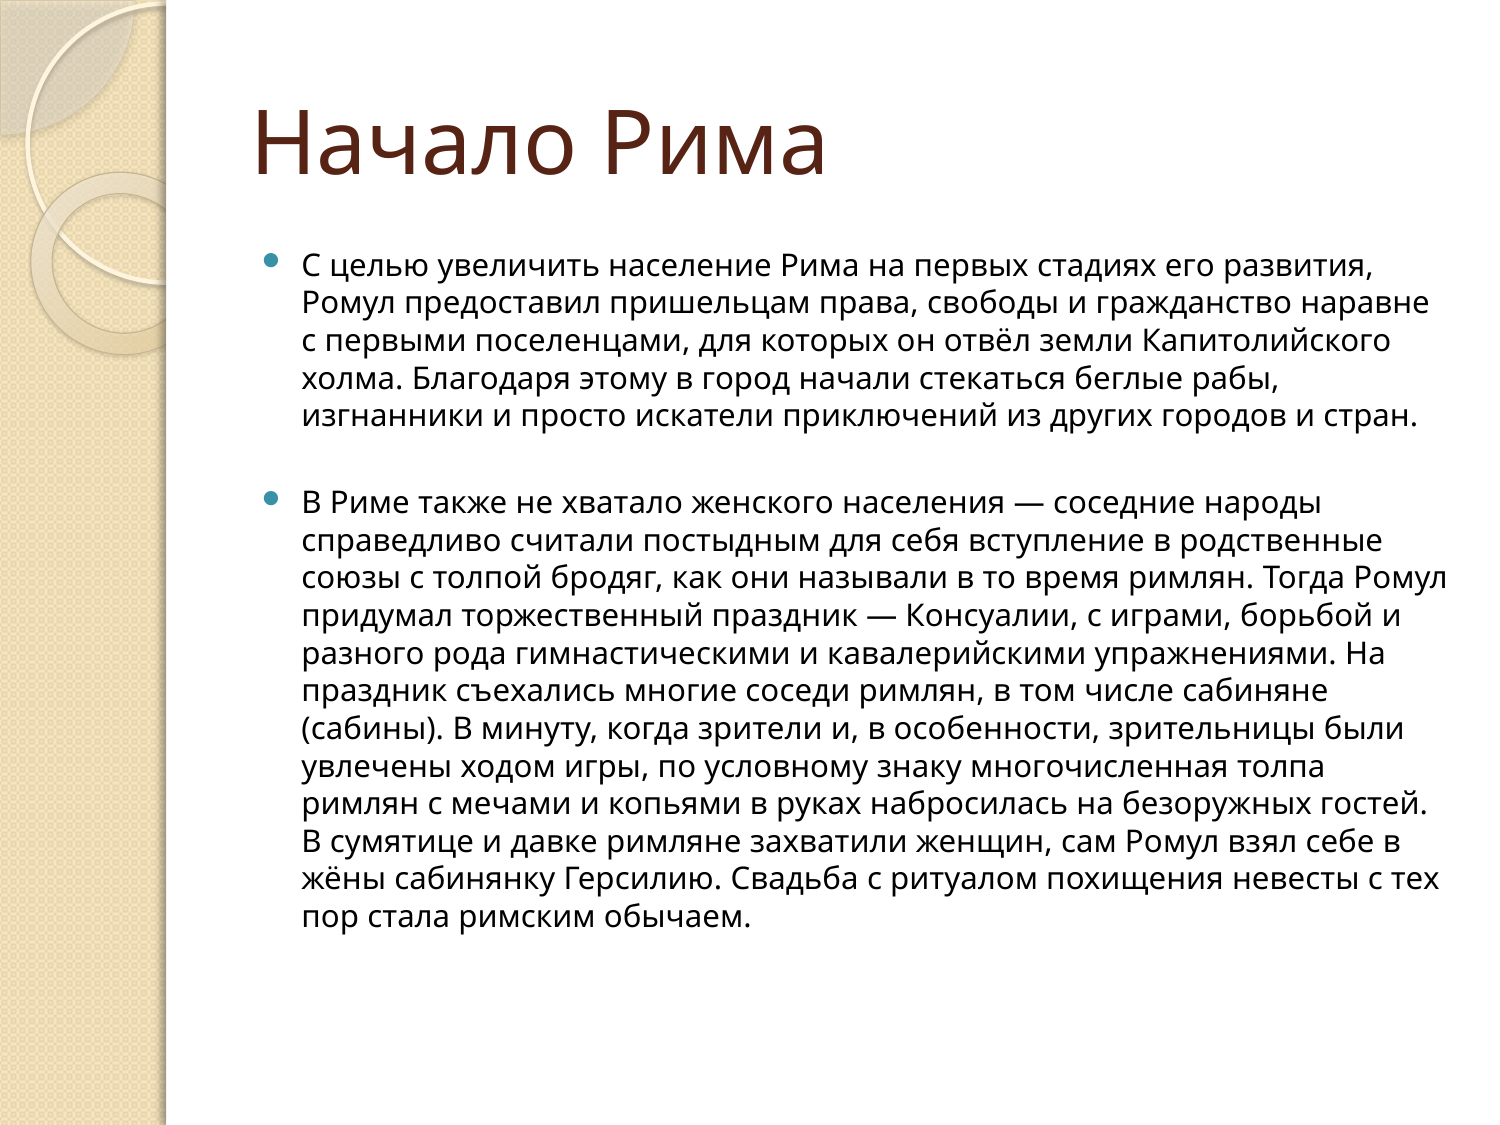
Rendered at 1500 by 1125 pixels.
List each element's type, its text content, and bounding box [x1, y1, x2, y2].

list С целью увеличить население Рима на первых стадиях его развития, Ромул предоставил пришельцам права, свободы и гражданство наравне с первыми поселенцами, для которых он отвёл земли Капитолийского холма. Благодаря этому в город начали стекаться беглые рабы, изгнанники и просто искатели приключений из других городов и стран. В Риме также не хватало женского населения — соседние народы справедливо считали постыдным для себя вступление в родственные союзы с толпой бродяг, как они называли в то время римлян. Тогда Ромул придумал торжественный праздник — Консуалии, с играми, борьбой и разного рода гимнастическими и кавалерийскими упражнениями. На праздник съехались многие соседи римлян, в том числе сабиняне (сабины). В минуту, когда зрители и, в особенности, зрительницы были увлечены ходом игры, по условному знаку многочисленная толпа римлян с мечами и копьями в руках набросилась на безоружных гостей. В сумятице и давке римляне захватили женщин, сам Ромул взял себе в жёны сабинянку Герсилию. Свадьба с ритуалом похищения невесты с тех пор стала римским обычаем. [235, 237, 1466, 1025]
title Начало Рима [235, 45, 1466, 233]
